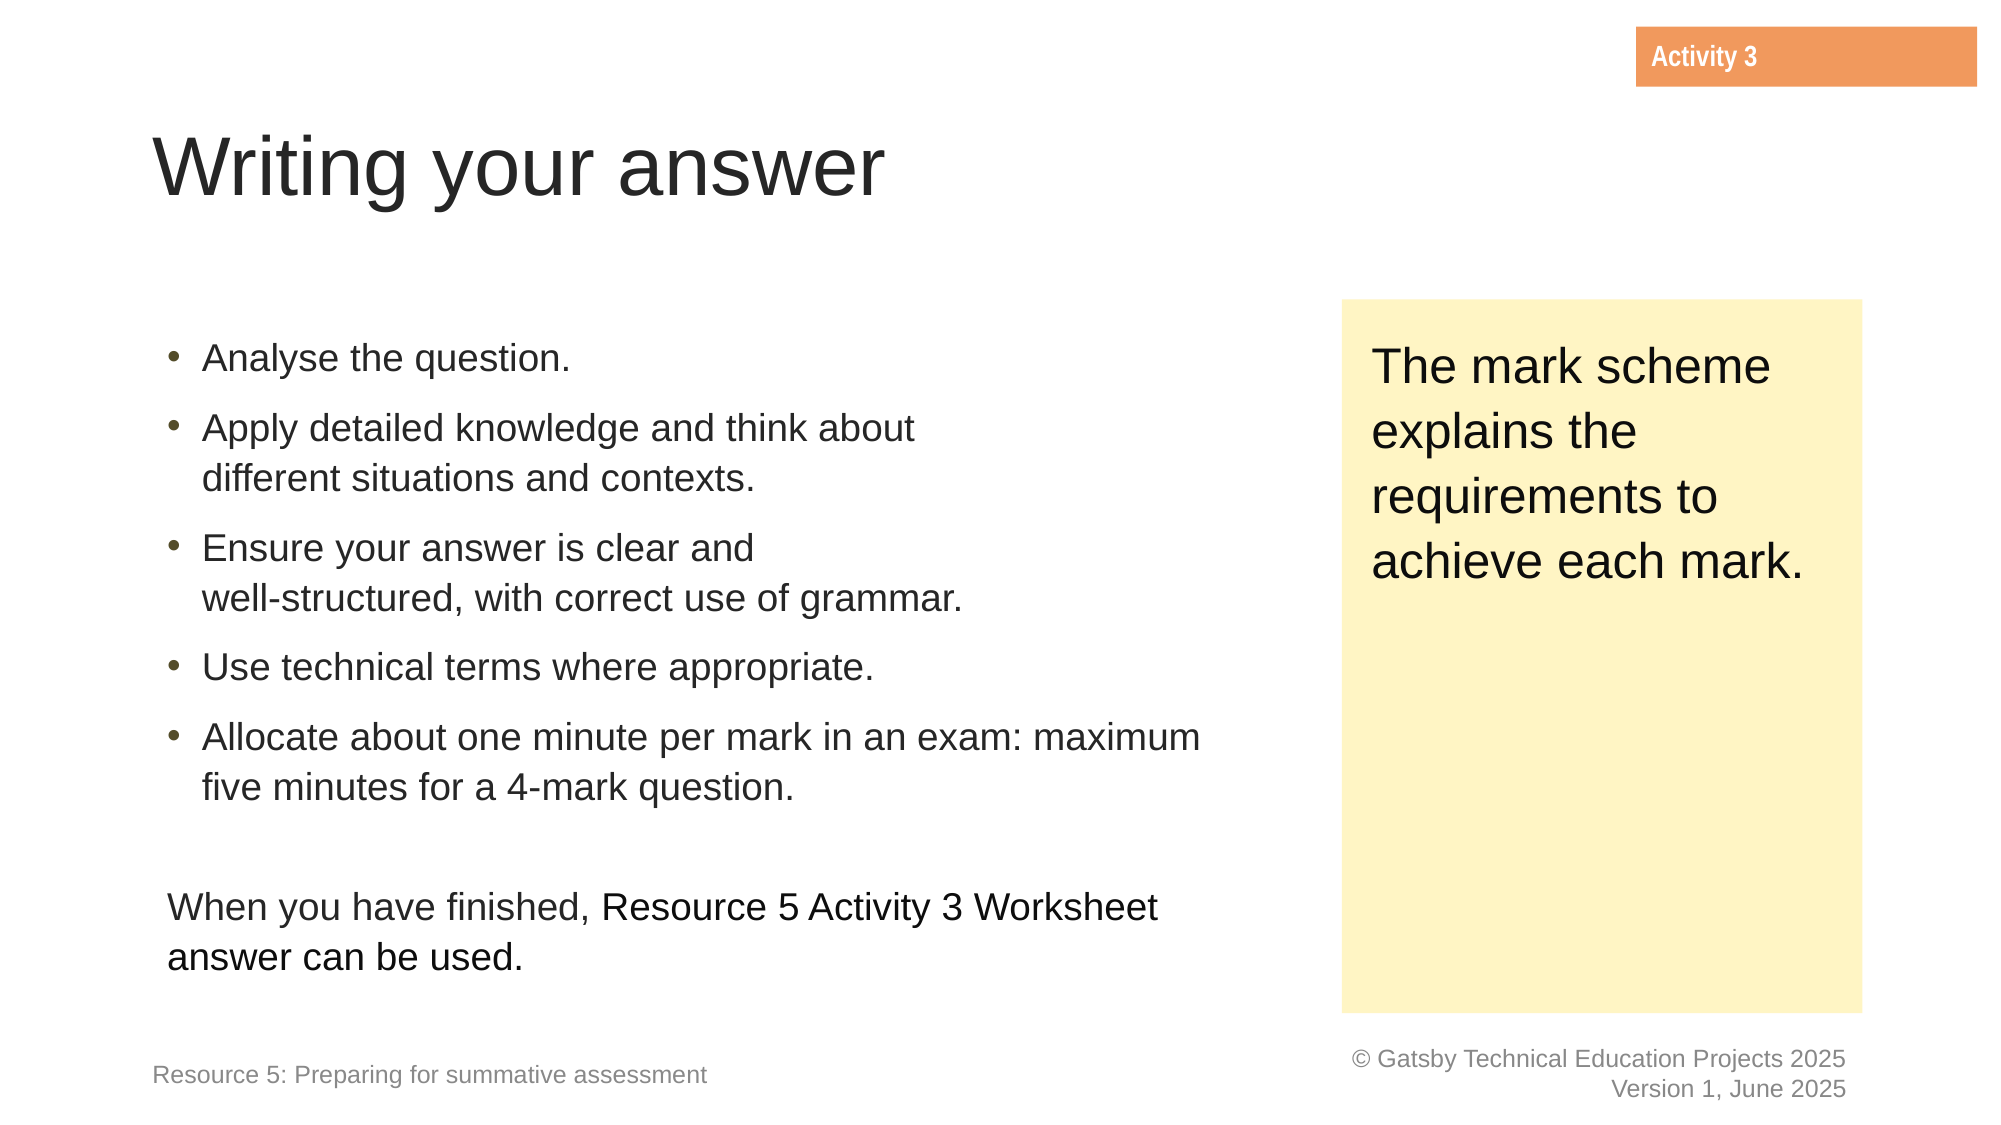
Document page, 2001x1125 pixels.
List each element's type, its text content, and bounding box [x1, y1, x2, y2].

list Resource 5: Preparing for summative assessment [137, 1042, 1319, 1103]
list Activity 3 [1636, 26, 1978, 87]
list Analyse the question. Apply detailed knowledge and think about different situations and contexts. Ensure your answer is clear and well-structured, with correct use of grammar. Use technical terms where appropriate. Allocate about one minute per mark in an exam: maximum five minutes for a 4-mark question. When you have finished, Resource 5 Activity 3 Worksheet answer can be used. [137, 299, 1300, 1014]
list The mark scheme explains the requirements to achieve each mark. [1340, 298, 1864, 1015]
title Writing your answer [137, 59, 1863, 278]
